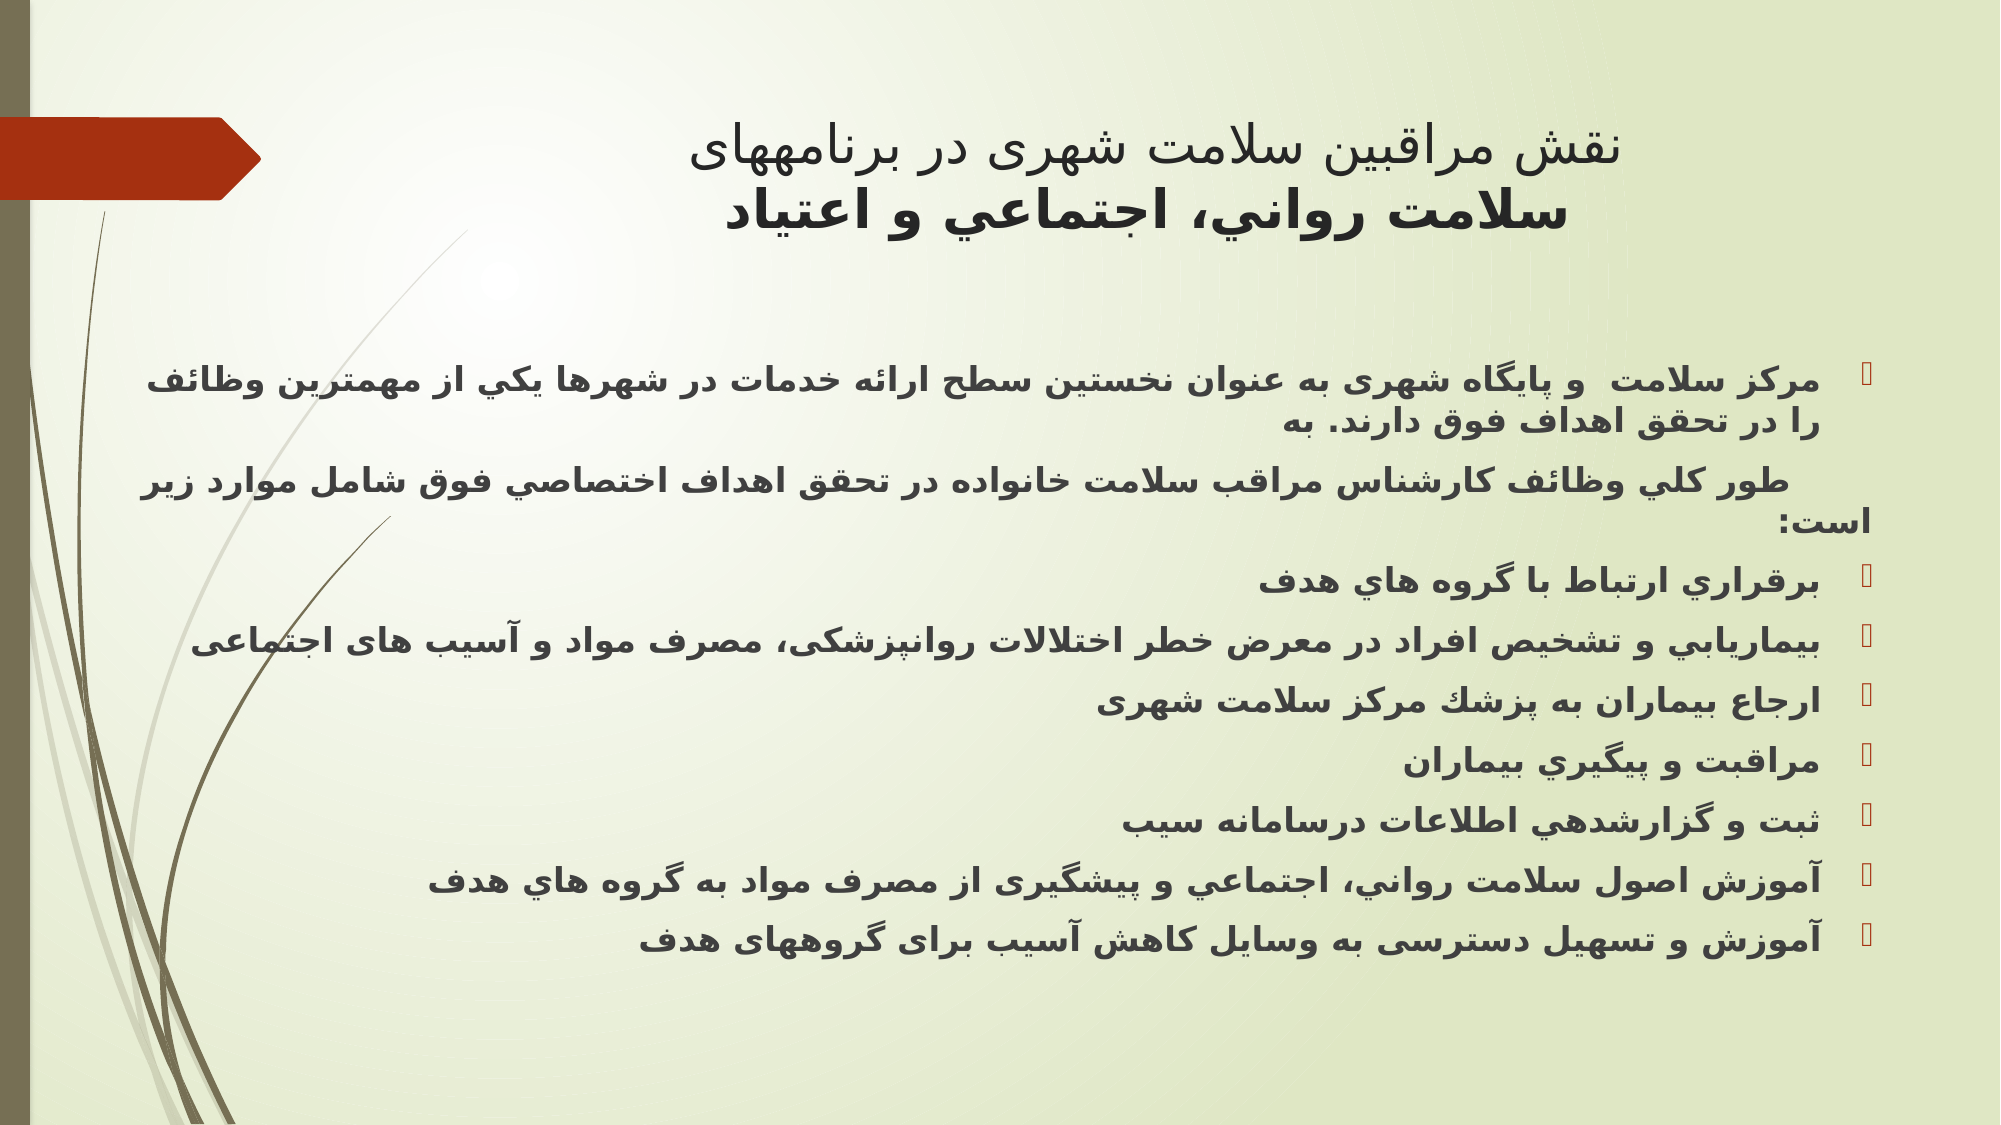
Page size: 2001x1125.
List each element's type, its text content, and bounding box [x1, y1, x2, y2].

title نقش مراقبین سلامت شهری در برنامه­های سلامت رواني، اجتماعي و اعتیاد [425, 102, 1888, 313]
list مرکز سلامت و پایگاه شهری به عنوان نخستين سطح ارائه خدمات در شهرها يكي از مهم­ترين وظائف را در تحقق اهداف فوق دارند. به طور كلي وظائف كارشناس مراقب سلامت خانواده در تحقق اهداف اختصاصي فوق شامل موارد زير است: برقراري ارتباط با گروه هاي هدف بيماريابي و تشخیص افراد در معرض خطر اختلالات روانپزشکی، مصرف مواد و آسیب های اجتماعی ارجاع بيماران به پزشك مركز سلامت شهری مراقبت و پيگيري بيماران ثبت و گزارش­دهي اطلاعات درسامانه سیب آموزش اصول سلامت رواني، اجتماعي و پیشگیری از مصرف مواد به گروه هاي هدف آموزش و تسهیل دسترسی به وسایل کاهش آسیب برای گروه­های هدف [90, 350, 1888, 970]
